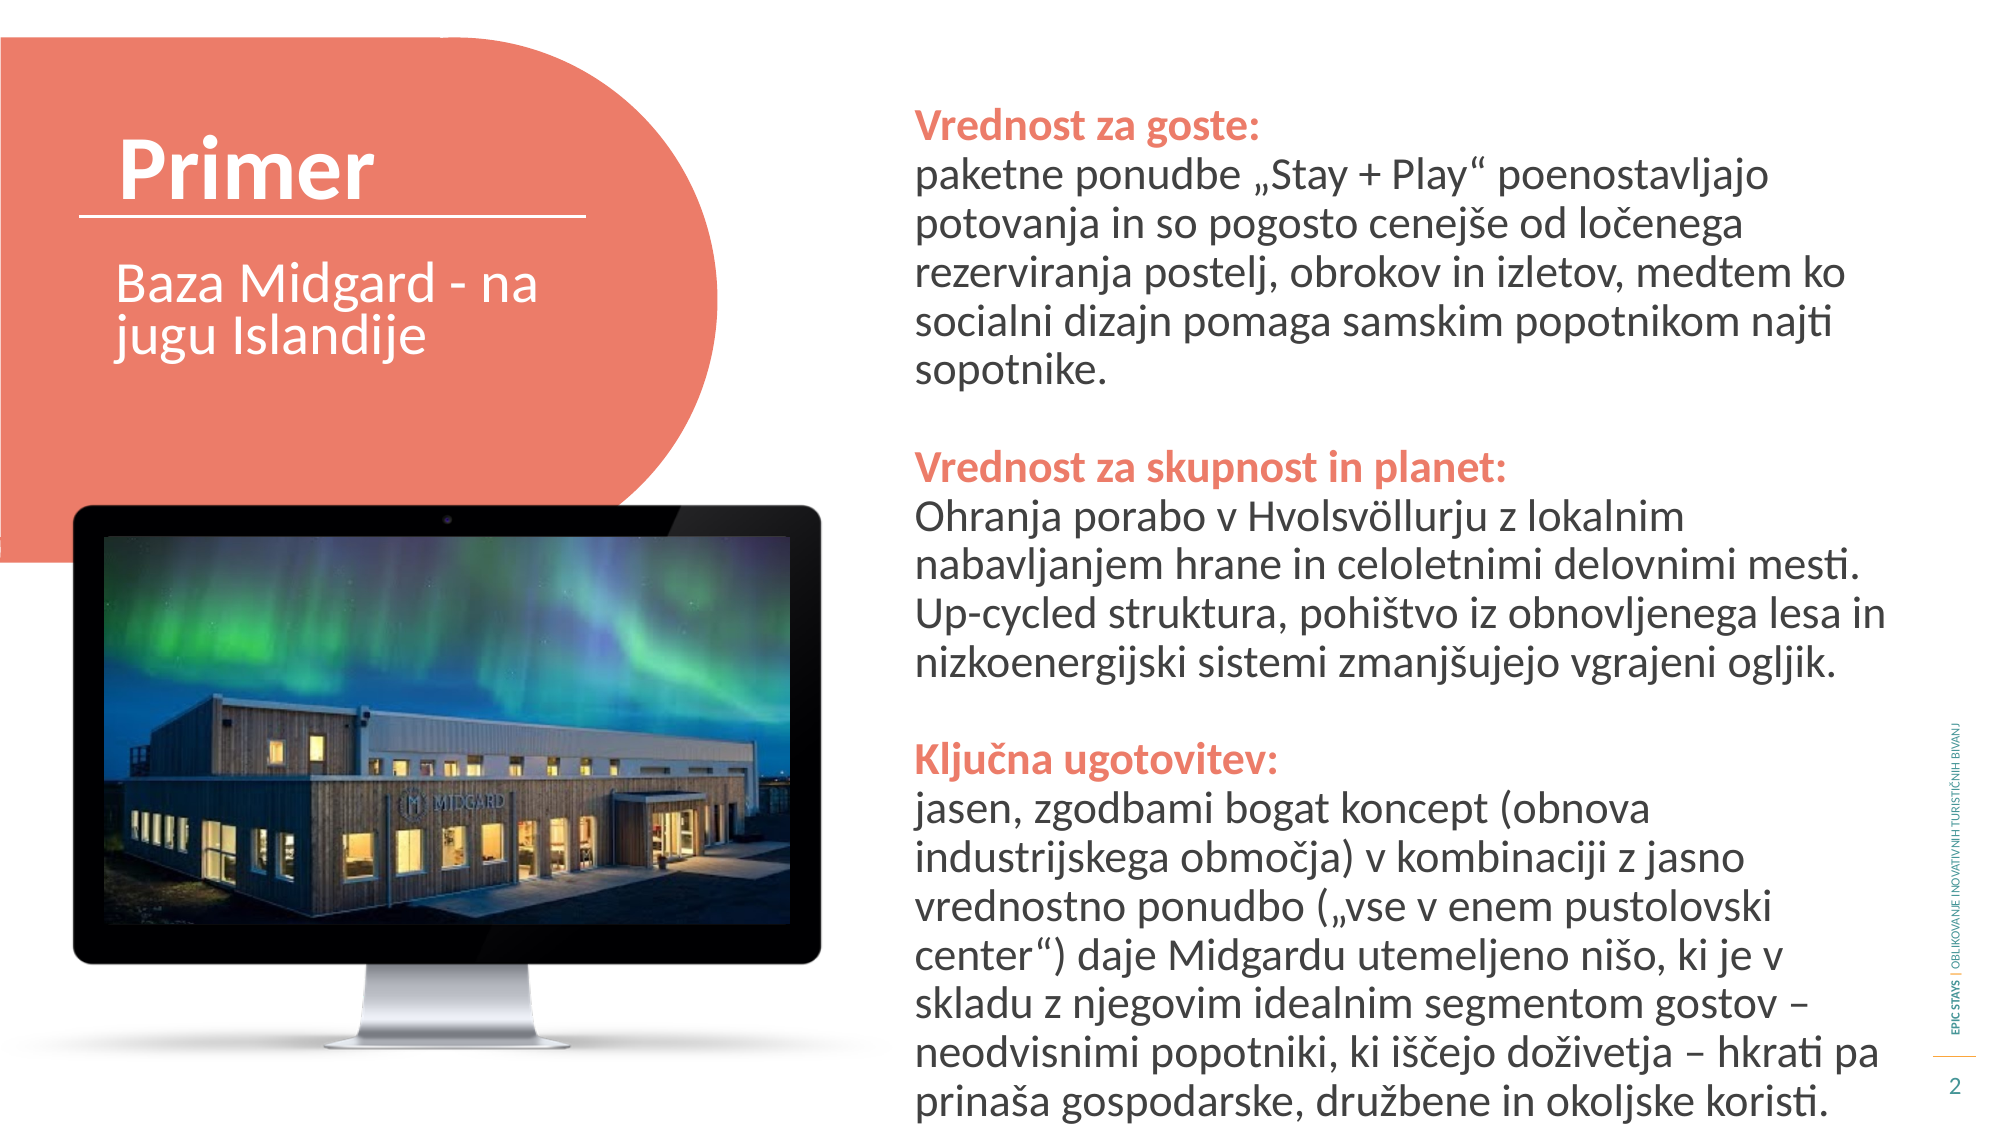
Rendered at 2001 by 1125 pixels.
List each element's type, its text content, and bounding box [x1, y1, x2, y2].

text_box Vrednost za goste: paketne ponudbe „Stay + Play“ poenostavljajo potovanja in so pogosto cenejše od ločenega rezerviranja postelj, obrokov in izletov, medtem ko socialni dizajn pomaga samskim popotnikom najti sopotnike. Vrednost za skupnost in planet: Ohranja porabo v Hvolsvöllurju z lokalnim nabavljanjem hrane in celoletnimi delovnimi mesti. Up-cycled struktura, pohištvo iz obnovljenega lesa in nizkoenergijski sistemi zmanjšujejo vgrajeni ogljik. Ključna ugotovitev: jasen, zgodbami bogat koncept (obnova industrijskega območja) v kombinaciji z jasno vrednostno ponudbo („vse v enem pustolovski center“) daje Midgardu utemeljeno nišo, ki je v skladu z njegovim idealnim segmentom gostov – neodvisnimi popotniki, ki iščejo doživetja – hkrati pa prinaša gospodarske, družbene in okoljske koristi. [899, 93, 1922, 759]
text_box 2 [1916, 1058, 1994, 1110]
list Baza Midgard - na jugu Islandije [100, 253, 589, 427]
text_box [103, 536, 791, 925]
picture [0, 468, 927, 1100]
list Primer [103, 100, 590, 164]
